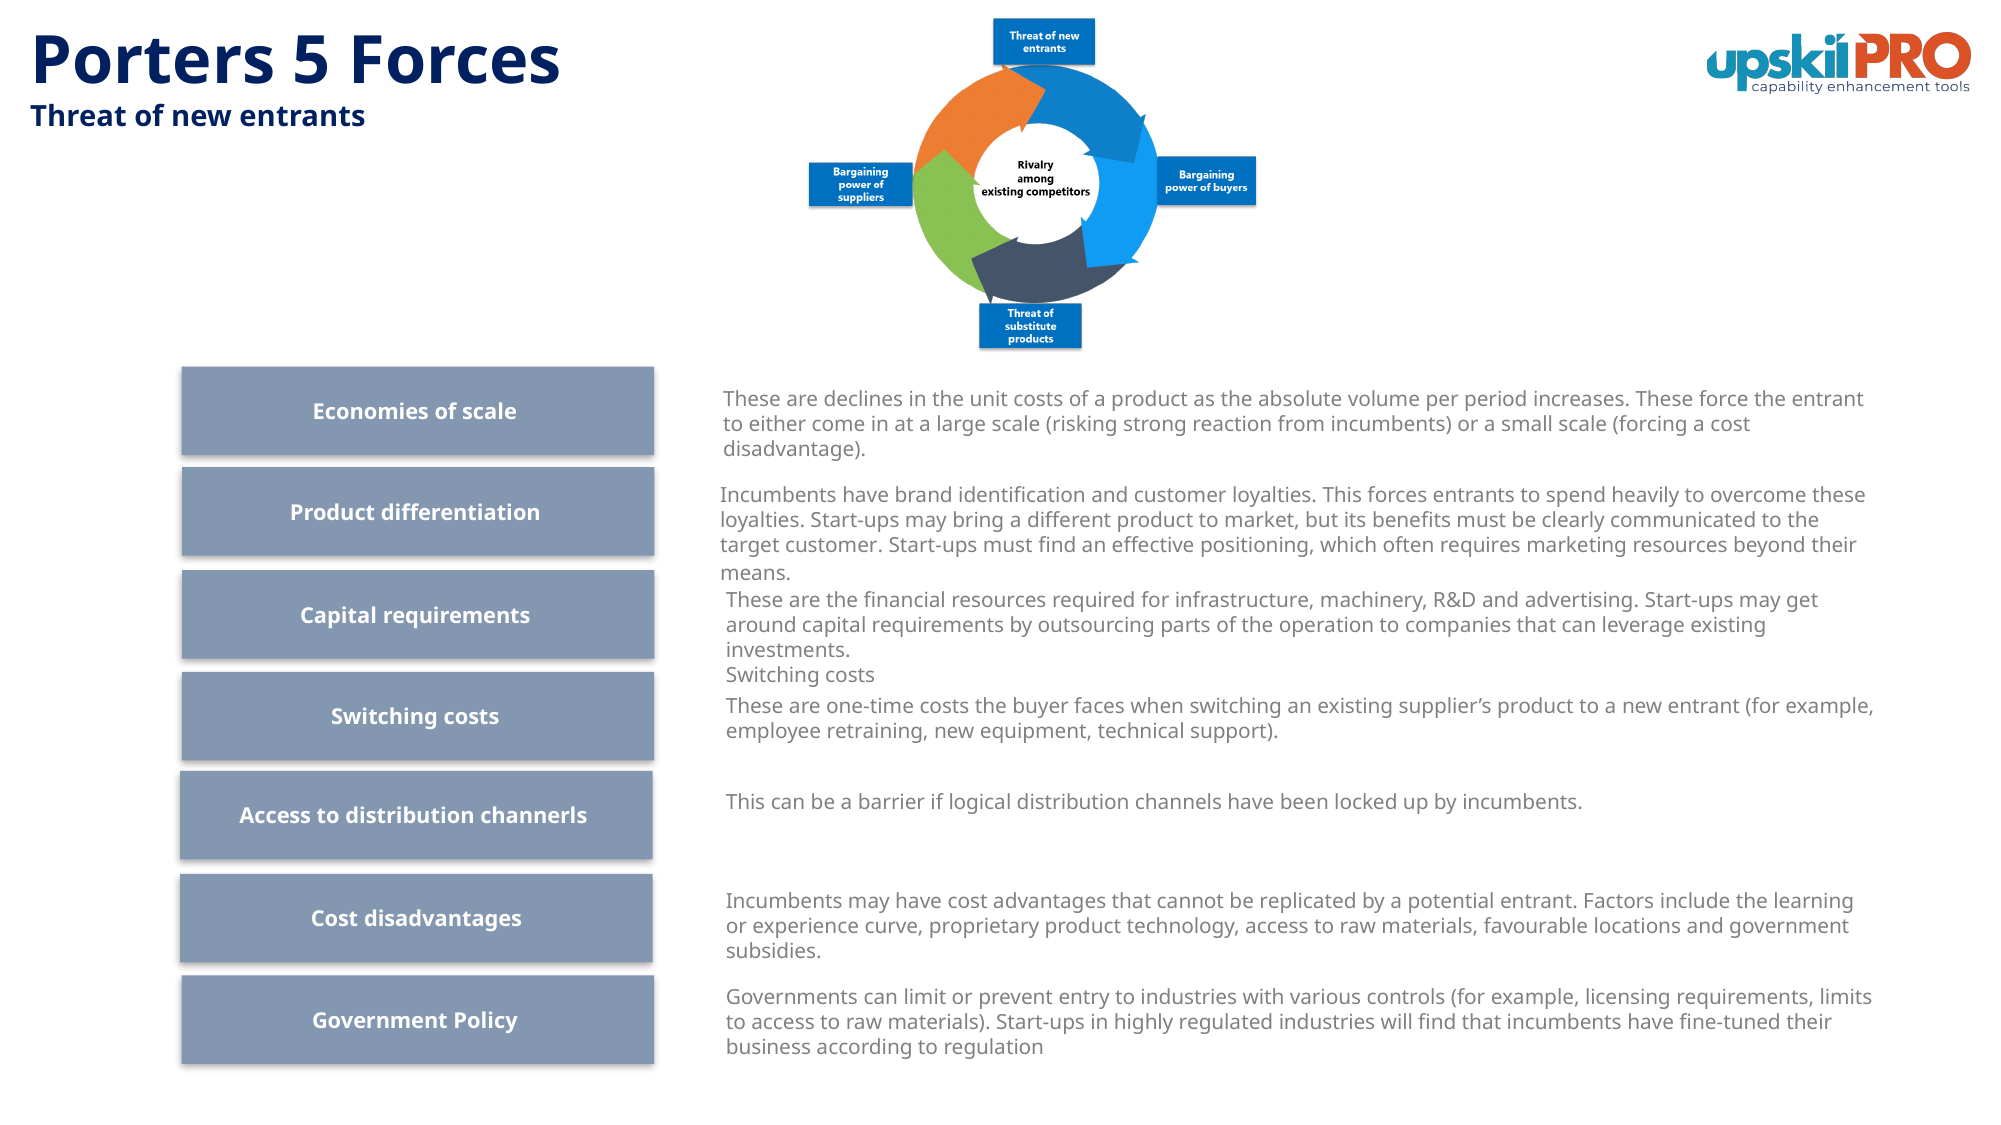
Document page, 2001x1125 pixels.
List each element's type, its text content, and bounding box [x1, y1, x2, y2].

text_box Porters 5 Forces Threat of new entrants [15, 9, 706, 140]
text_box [180, 366, 655, 1065]
text_box These are one-time costs the buyer faces when switching an existing supplier’s product to a new entrant (for example, employee retraining, new equipment, technical support). [711, 685, 1894, 750]
text_box Incumbents may have cost advantages that cannot be replicated by a potential entrant. Factors include the learning or experience curve, proprietary product technology, access to raw materials, favourable locations and government subsidies. [711, 880, 1894, 970]
text_box This can be a barrier if logical distribution channels have been locked up by incumbents. [711, 781, 1894, 822]
picture [805, 17, 1260, 357]
text_box Governments can limit or prevent entry to industries with various controls (for example, licensing requirements, limits to access to raw materials). Start-ups in highly regulated industries will find that incumbents have fine-tuned their business according to regulation [711, 976, 1894, 1067]
text_box These are declines in the unit costs of a product as the absolute volume per period increases. These force the entrant to either come in at a large scale (risking strong reaction from incumbents) or a small scale (forcing a cost disadvantage). [708, 378, 1891, 468]
picture [1707, 32, 1971, 94]
text_box These are the financial resources required for infrastructure, machinery, R&D and advertising. Start-ups may get around capital requirements by outsourcing parts of the operation to companies that can leverage existing investments. Switching costs [711, 579, 1894, 685]
text_box Incumbents have brand identification and customer loyalties. This forces entrants to spend heavily to overcome these loyalties. Start-ups may bring a different product to market, but its benefits must be clearly communicated to the target customer. Start-ups must find an effective positioning, which often requires marketing resources beyond their means. [705, 474, 1888, 593]
